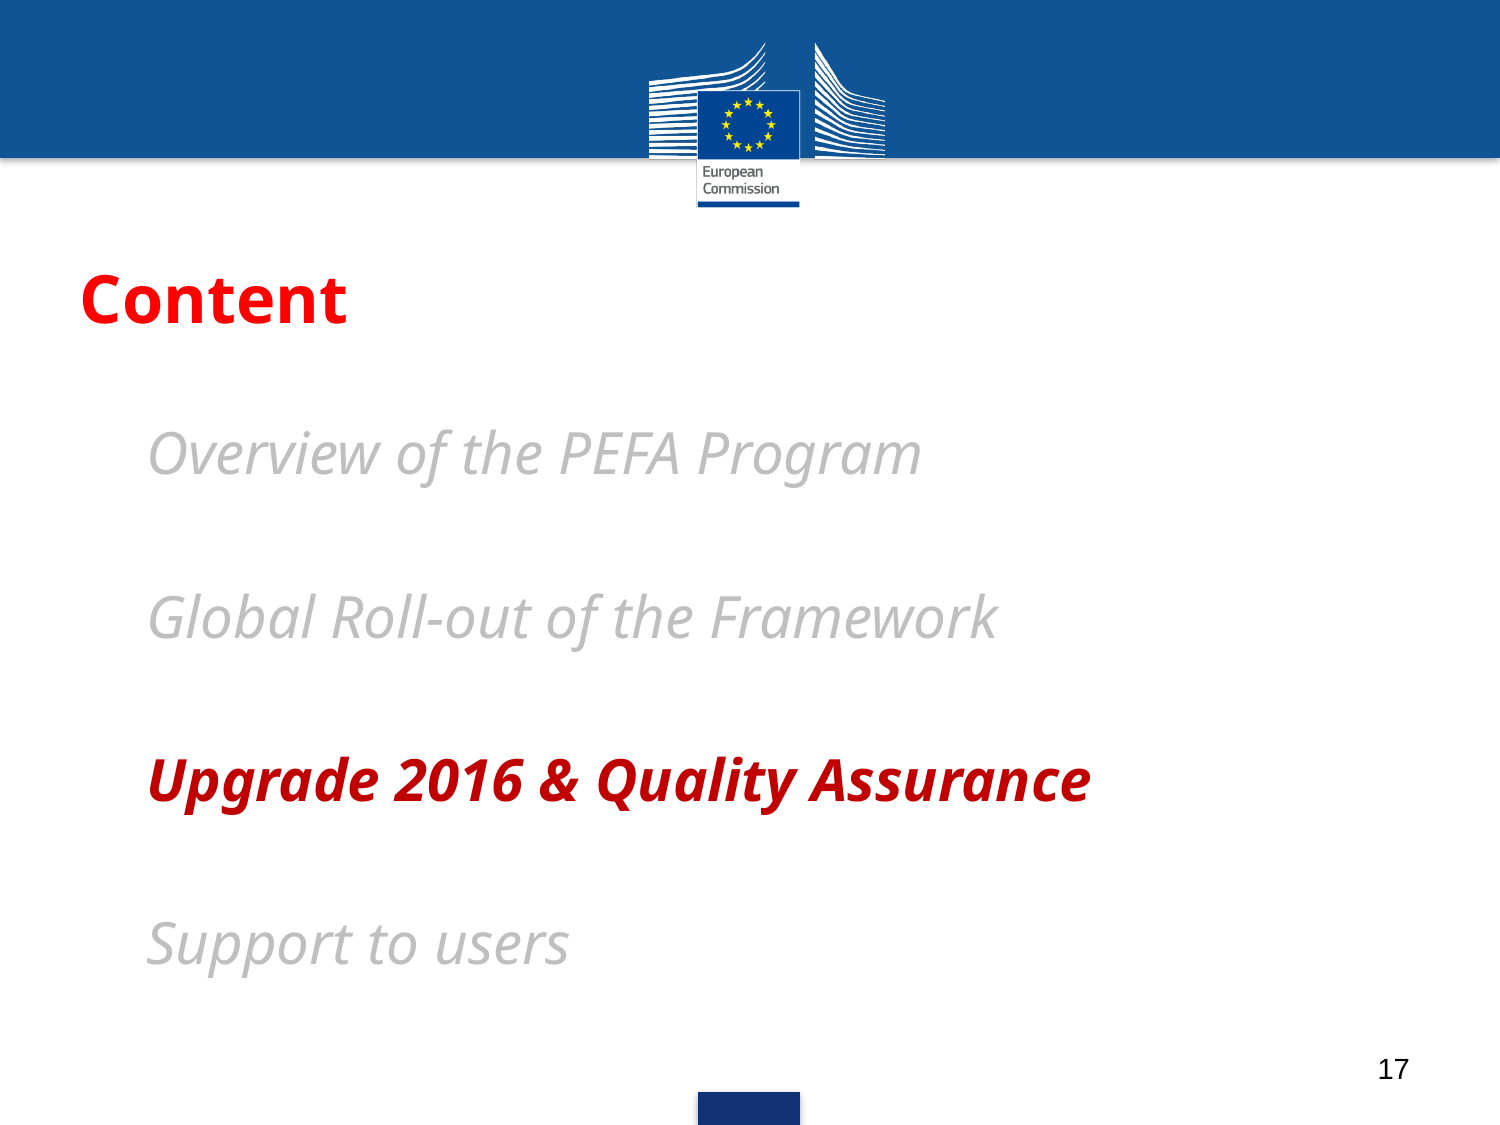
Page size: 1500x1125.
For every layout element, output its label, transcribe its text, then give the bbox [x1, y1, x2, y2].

list Overview of the PEFA Program Global Roll-out of the Framework Upgrade 2016 & Quality Assurance Support to users [75, 408, 1425, 988]
slide_number 17 [1074, 1042, 1426, 1103]
picture [649, 42, 885, 208]
title Content [64, 219, 1415, 374]
